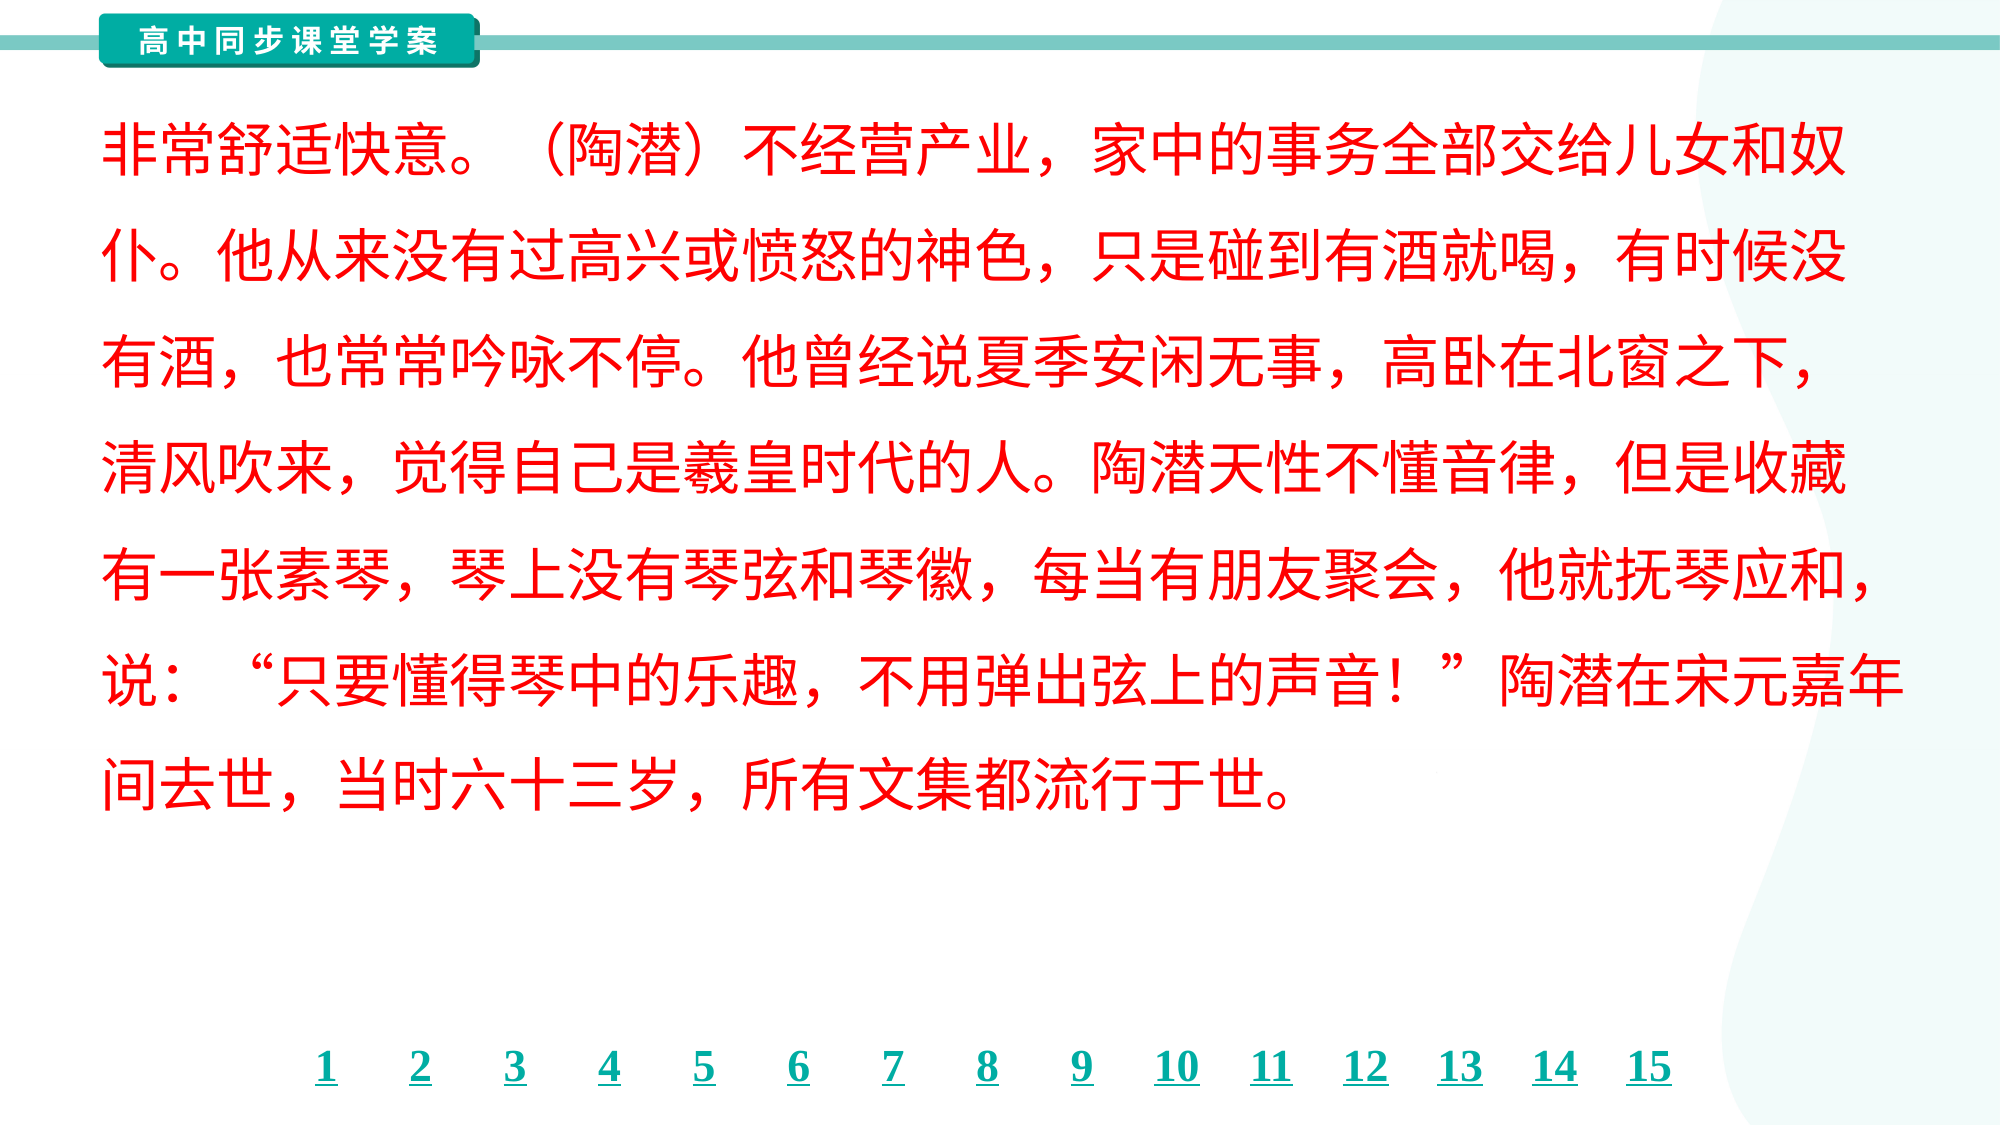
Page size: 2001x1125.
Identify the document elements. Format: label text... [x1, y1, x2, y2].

picture [0, 0, 2000, 1125]
text_box 非常舒适快意。（陶潜）不经营产业，家中的事务全部交给儿女和奴 仆。他从来没有过高兴或愤怒的神色，只是碰到有酒就喝，有时候没 有酒，也常常吟咏不停。他曾经说夏季安闲无事，高卧在北窗之下， 清风吹来，觉得自己是羲皇时代的人。陶潜天性不懂音律，但是收藏 有一张素琴，琴上没有琴弦和琴徽，每当有朋友聚会，他就抚琴应和， 说：“只要懂得琴中的乐趣，不用弹出弦上的声音！”陶潜在宋元嘉年 间去世，当时六十三岁，所有文集都流行于世。 [100, 76, 1899, 808]
